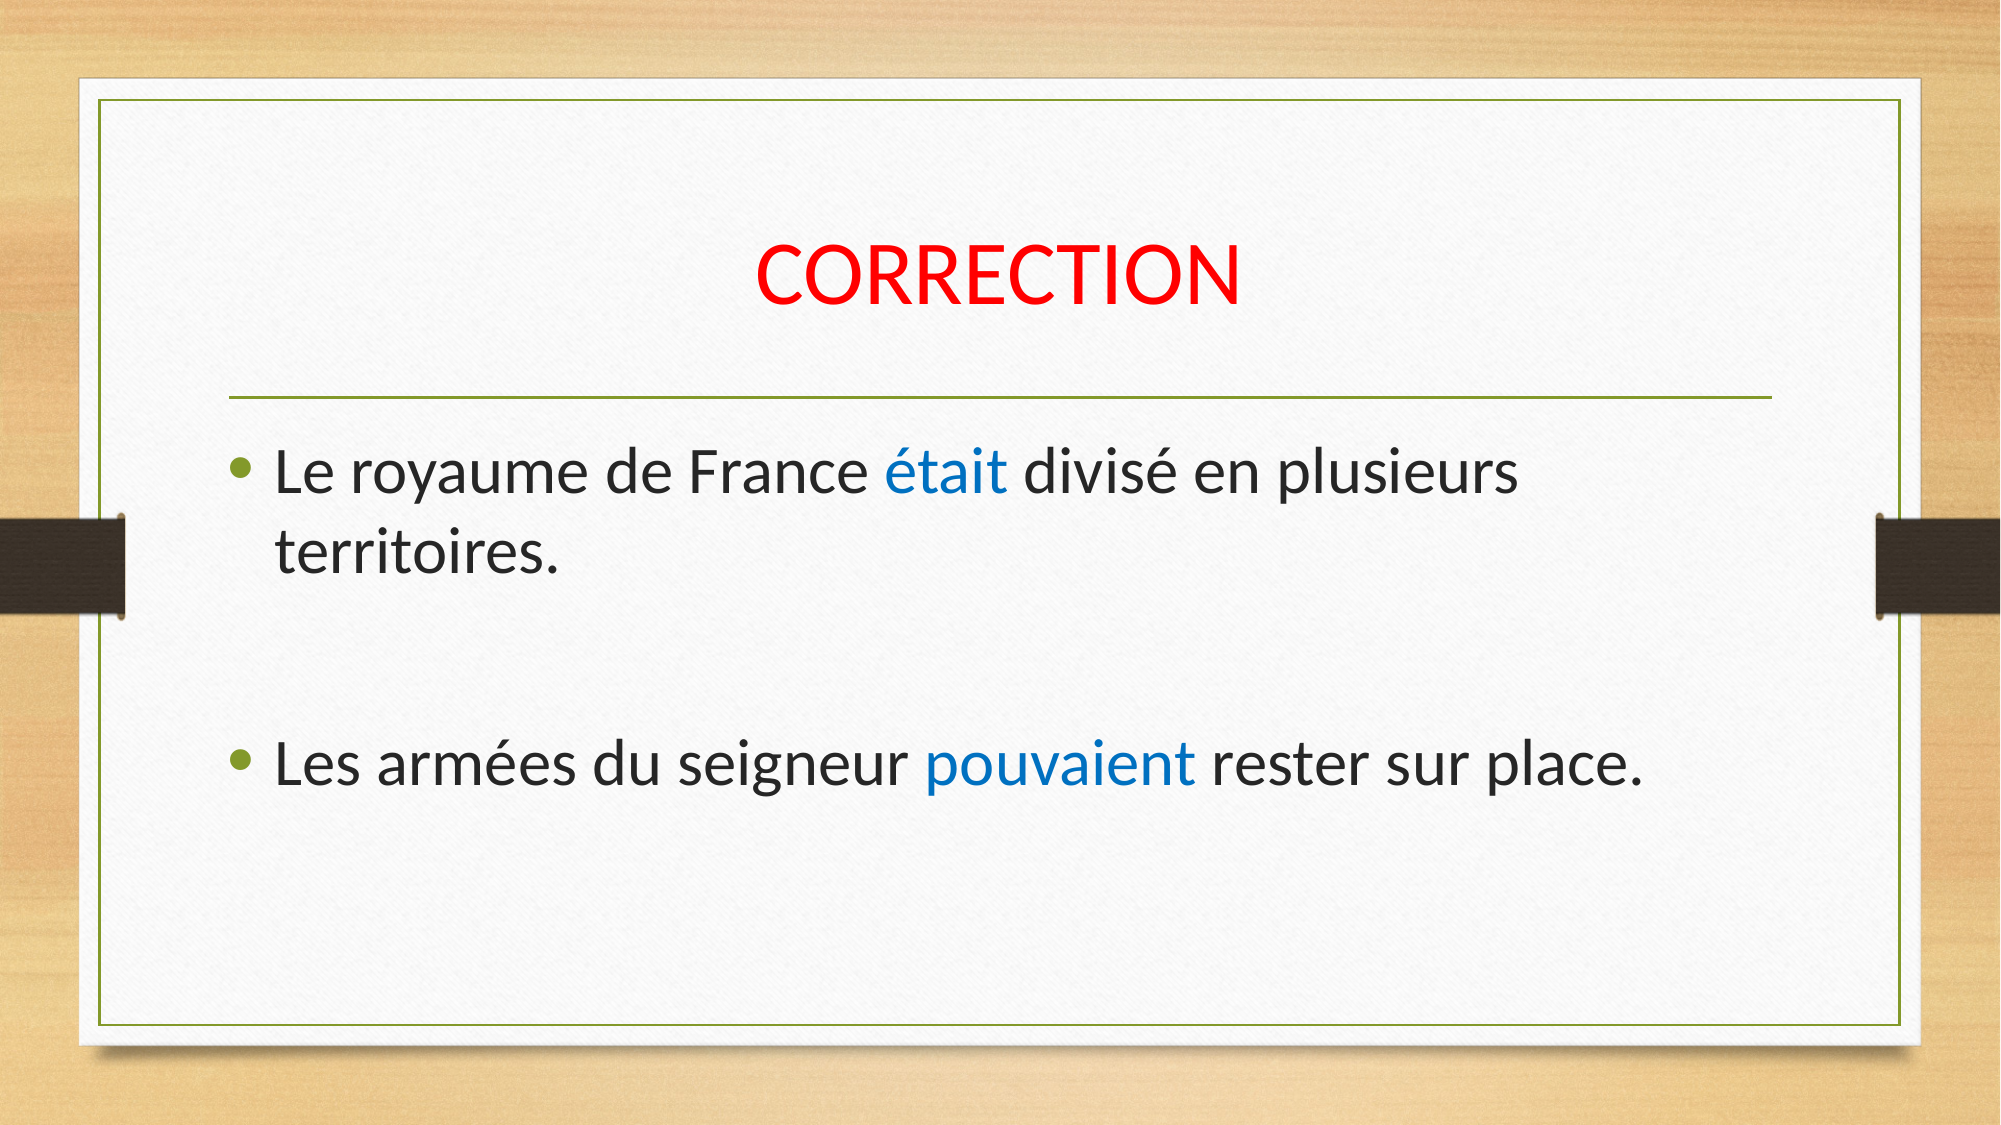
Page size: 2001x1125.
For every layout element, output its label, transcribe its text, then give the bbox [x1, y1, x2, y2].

list Le royaume de France était divisé en plusieurs territoires. Les armées du seigneur pouvaient rester sur place. [212, 419, 1788, 964]
title CORRECTION [212, 161, 1788, 375]
picture [0, 0, 2001, 1125]
